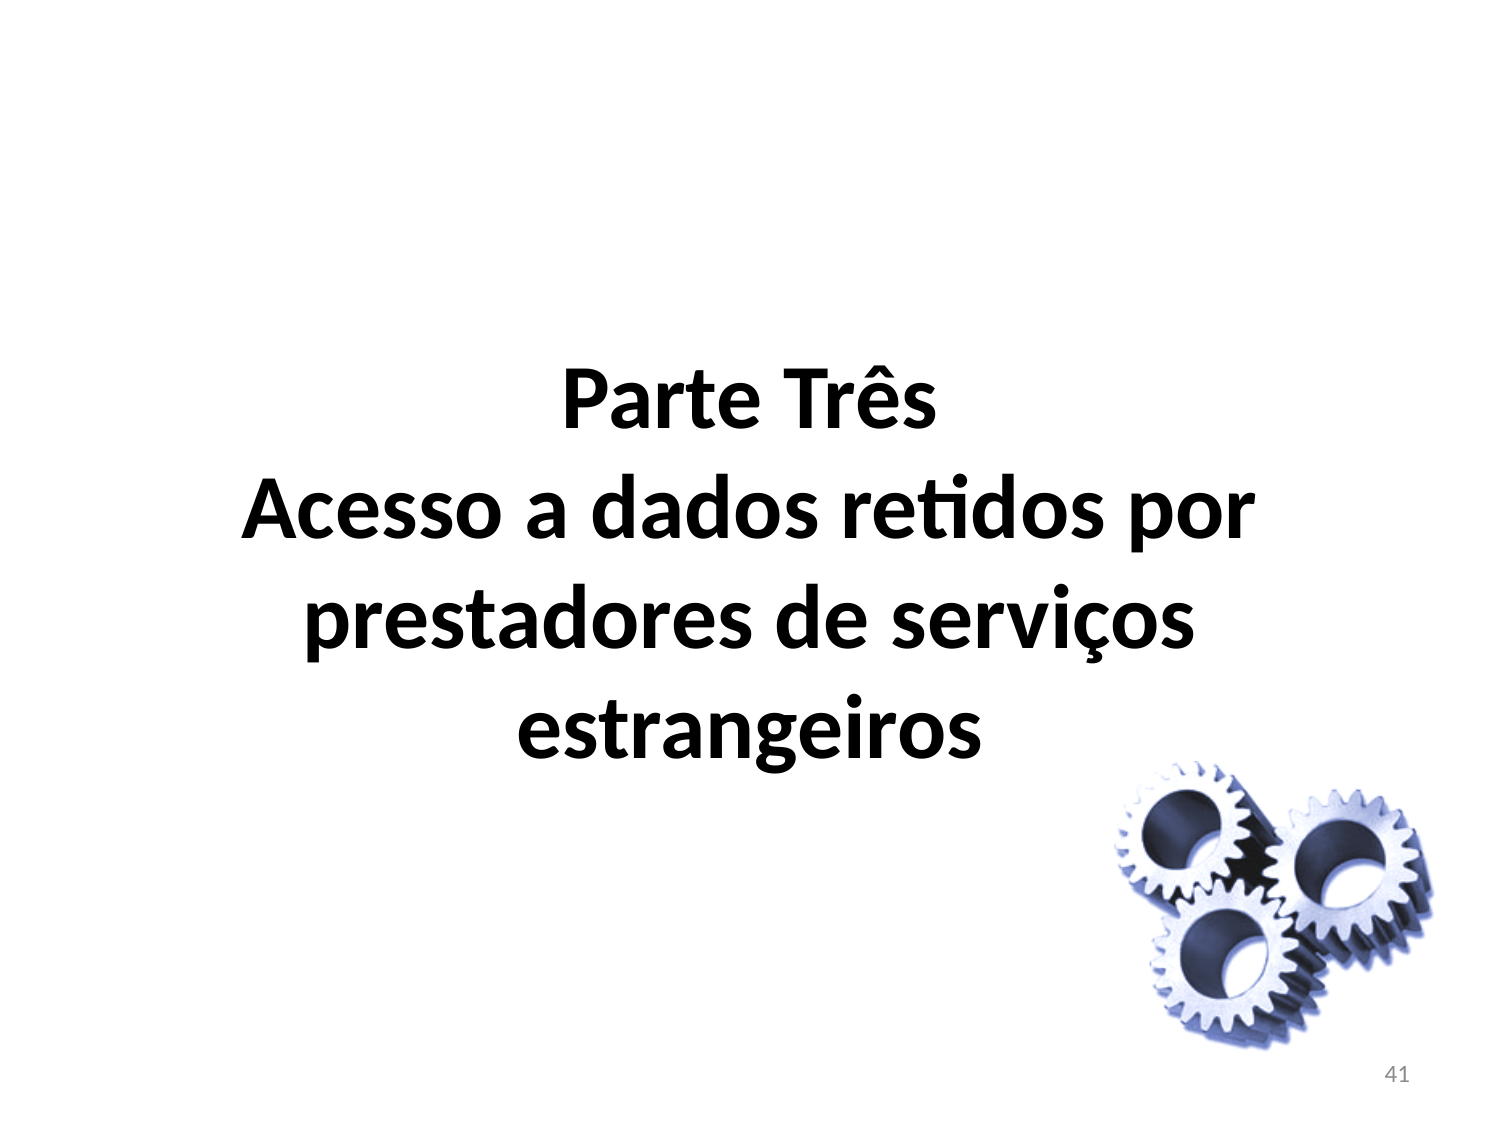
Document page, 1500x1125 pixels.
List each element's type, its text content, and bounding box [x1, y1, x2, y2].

title Parte Três Acesso a dados retidos por prestadores de serviços estrangeiros [75, 329, 1425, 641]
slide_number 41 [1074, 1042, 1425, 1103]
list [1113, 761, 1436, 1052]
